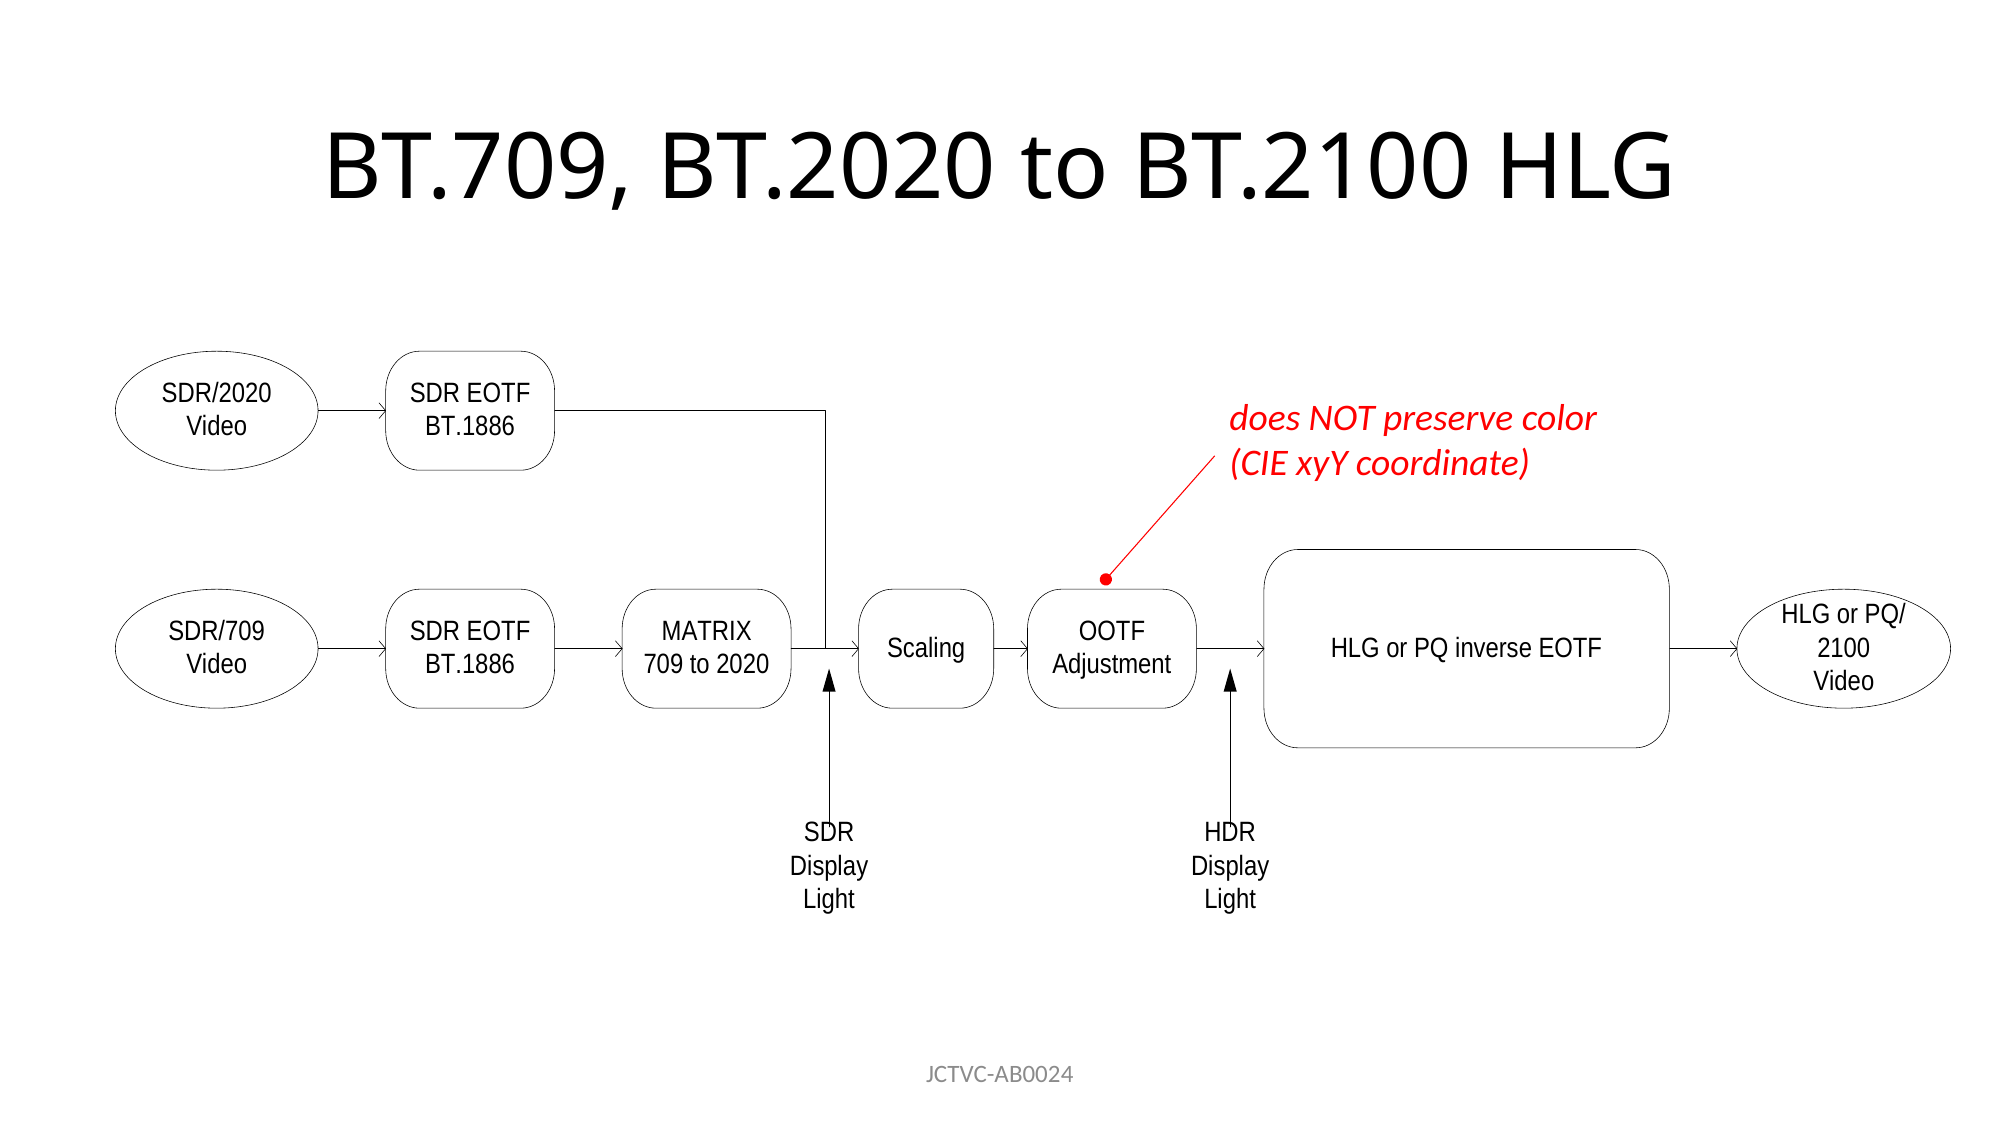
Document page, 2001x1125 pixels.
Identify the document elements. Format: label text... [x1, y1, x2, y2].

picture [112, 347, 1954, 921]
footer JCTVC-AB0024 [662, 1042, 1338, 1103]
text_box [1105, 455, 1215, 580]
title BT.709, BT.2020 to BT.2100 HLG [137, 59, 1863, 278]
